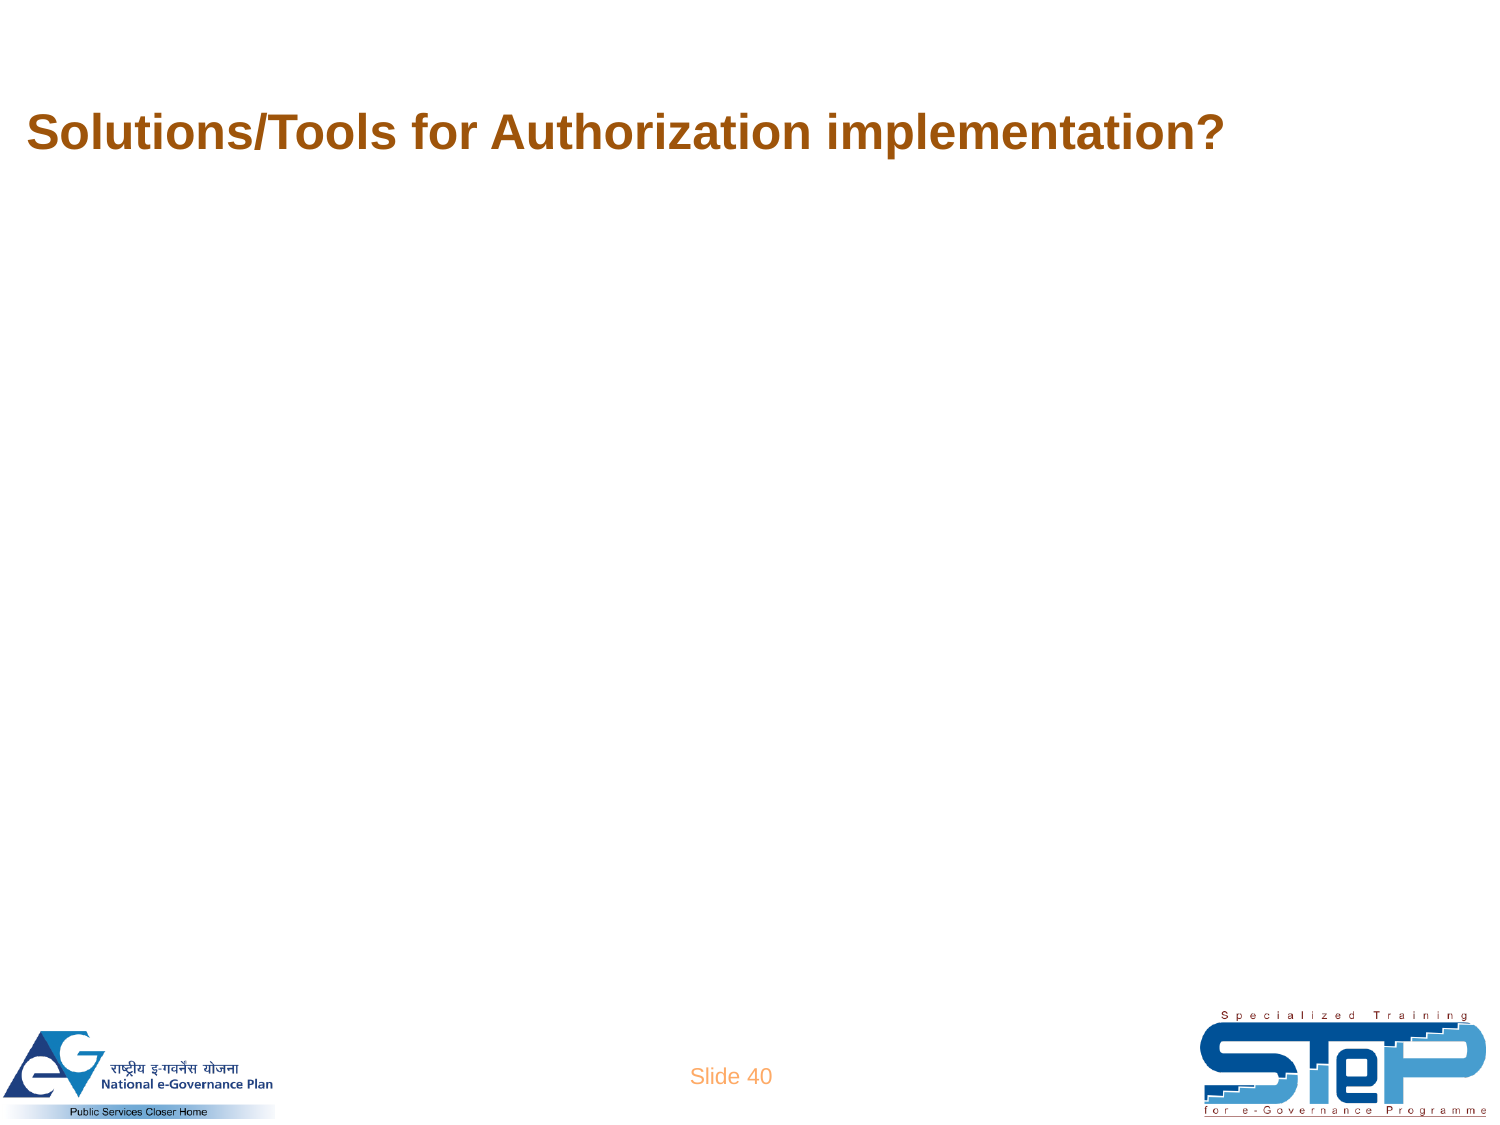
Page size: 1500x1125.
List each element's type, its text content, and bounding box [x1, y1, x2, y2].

picture [2, 1031, 275, 1119]
picture [1200, 1011, 1486, 1117]
title Solutions/Tools for Authorization implementation? [26, 99, 1472, 224]
